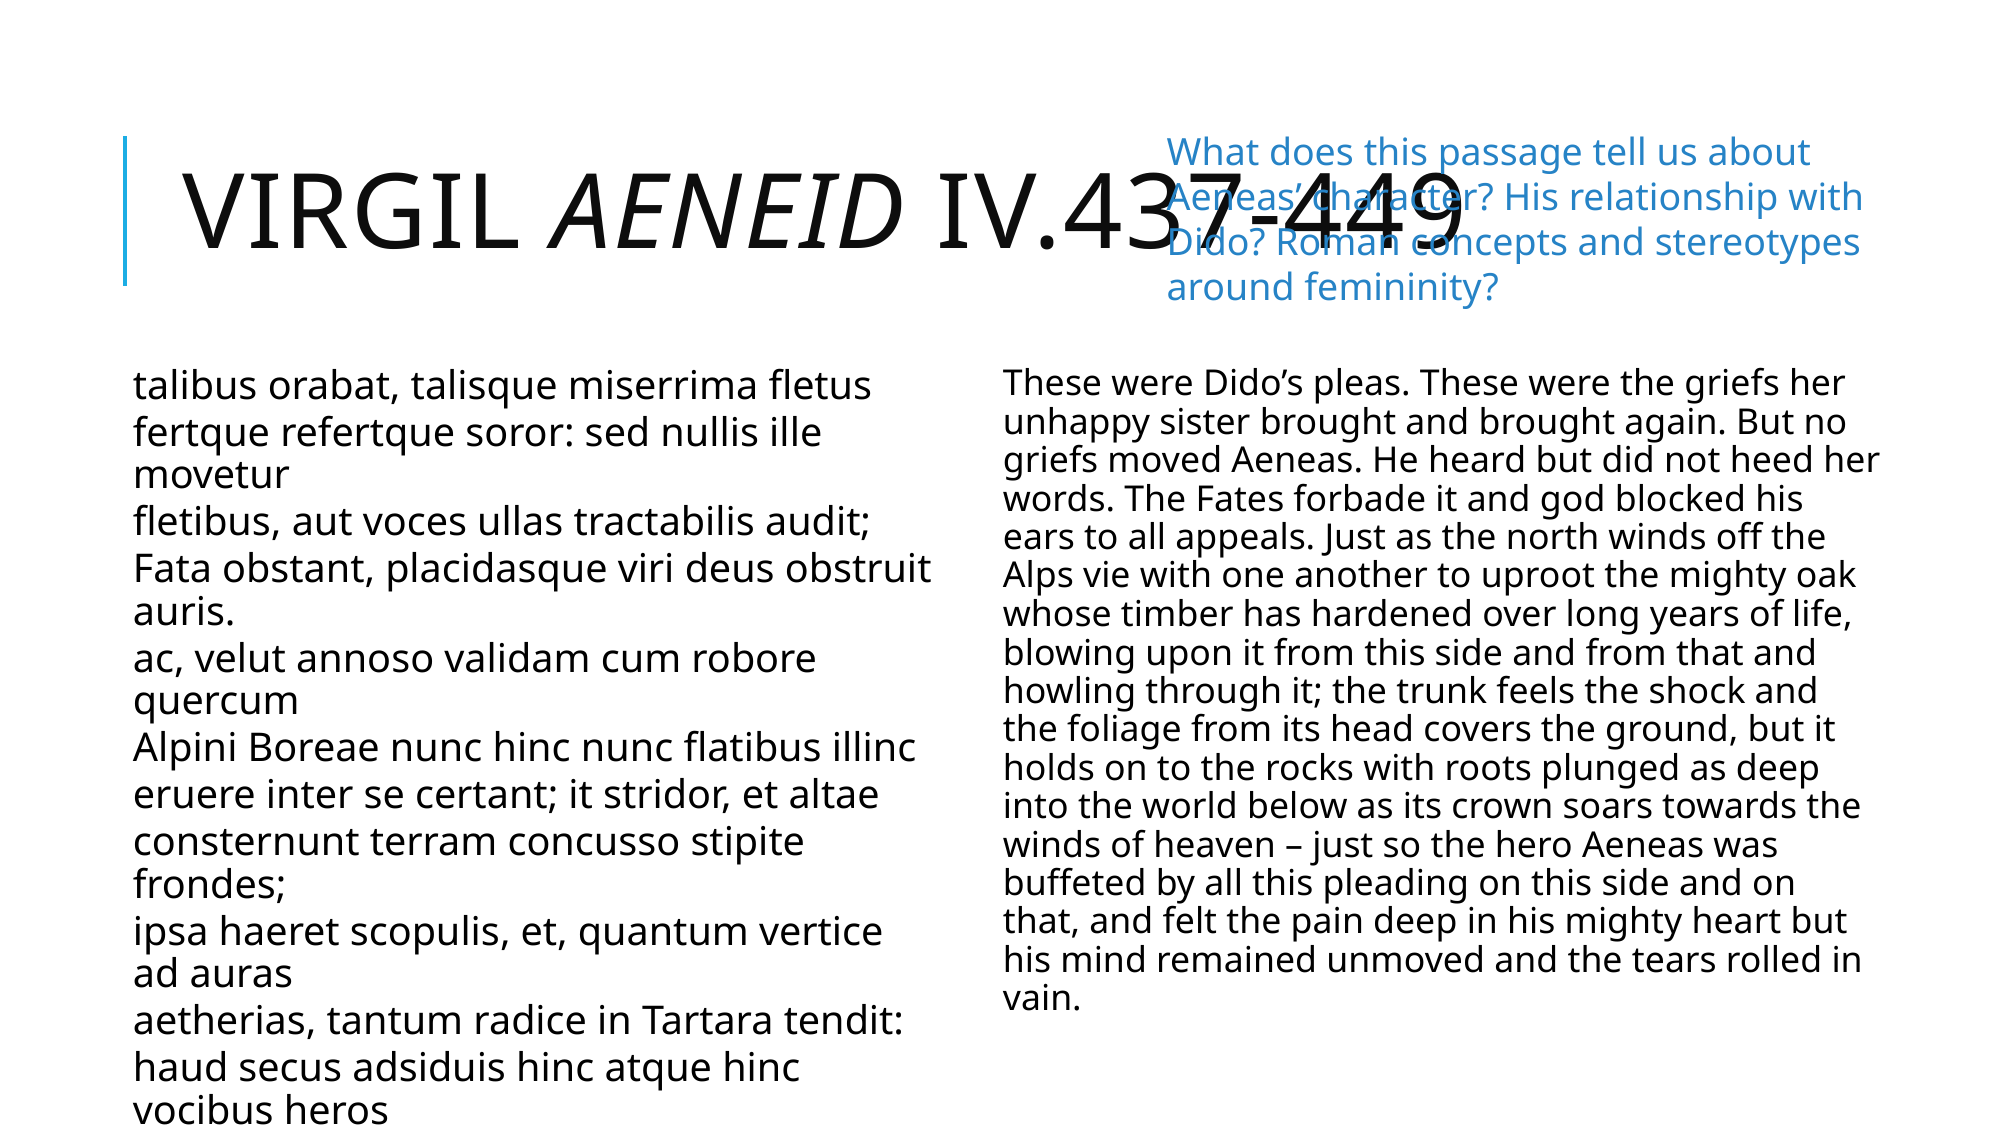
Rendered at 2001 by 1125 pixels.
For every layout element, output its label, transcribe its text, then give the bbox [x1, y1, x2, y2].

list These were Dido’s pleas. These were the griefs her unhappy sister brought and brought again. But no griefs moved Aeneas. He heard but did not heed her words. The Fates forbade it and god blocked his ears to all appeals. Just as the north winds off the Alps vie with one another to uproot the mighty oak whose timber has hardened over long years of life, blowing upon it from this side and from that and howling through it; the trunk feels the shock and the foliage from its head covers the ground, but it holds on to the rocks with roots plunged as deep into the world below as its crown soars towards the winds of heaven – just so the hero Aeneas was buffeted by all this pleading on this side and on that, and felt the pain deep in his mighty heart but his mind remained unmoved and the tears rolled in vain. [982, 357, 1890, 1035]
text_box What does this passage tell us about Aeneas’ character? His relationship with Dido? Roman concepts and stereotypes around femininity? [1151, 120, 1918, 361]
title Virgil Aeneid IV.437-449 [168, 96, 1763, 342]
list talibus orabat, talisque miserrima fletus fertque refertque soror: sed nullis ille movetur fletibus, aut voces ullas tractabilis audit; Fata obstant, placidasque viri deus obstruit auris. ac, velut annoso validam cum robore quercum Alpini Boreae nunc hinc nunc flatibus illinc eruere inter se certant; it stridor, et altae consternunt terram concusso stipite frondes; ipsa haeret scopulis, et, quantum vertice ad auras aetherias, tantum radice in Tartara tendit: haud secus adsiduis hinc atque hinc vocibus heros tunditur, et magno persentit pectore curas; mens immota manet; lacrimae volvuntur inanes. [110, 357, 948, 1035]
